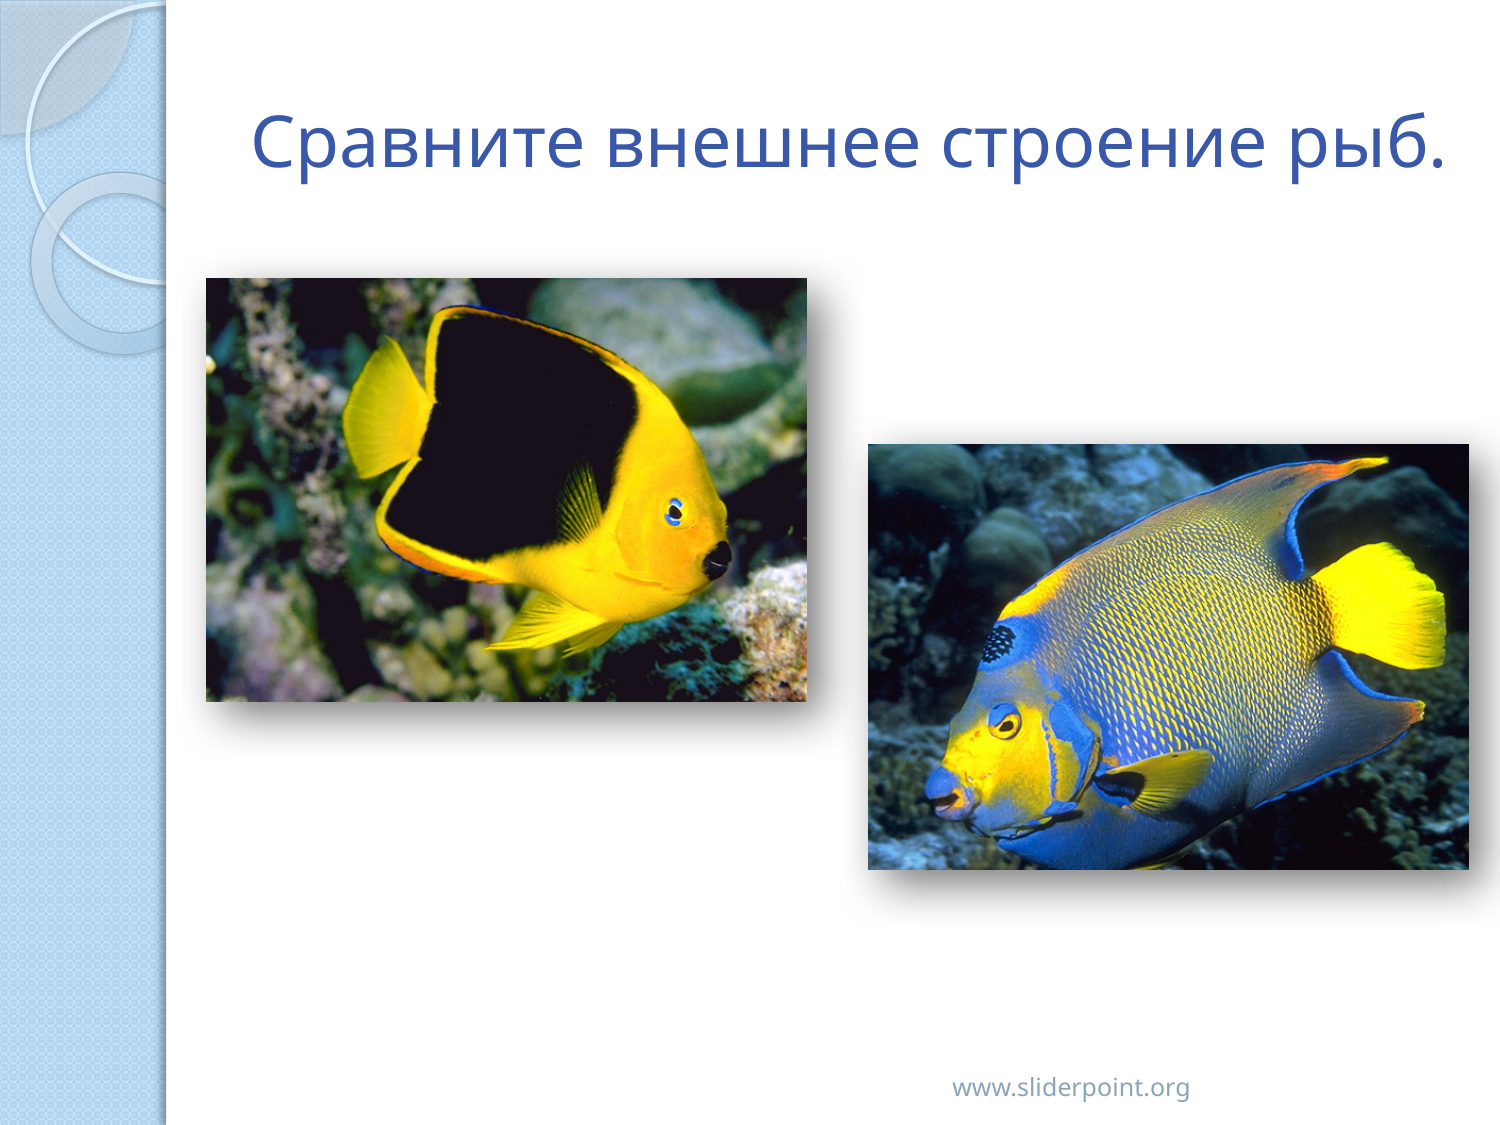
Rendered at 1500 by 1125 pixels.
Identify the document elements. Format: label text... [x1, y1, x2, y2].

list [867, 444, 1469, 870]
footer www.sliderpoint.org [937, 1034, 1413, 1113]
title Сравните внешнее строение рыб. [235, 45, 1466, 233]
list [206, 278, 807, 702]
